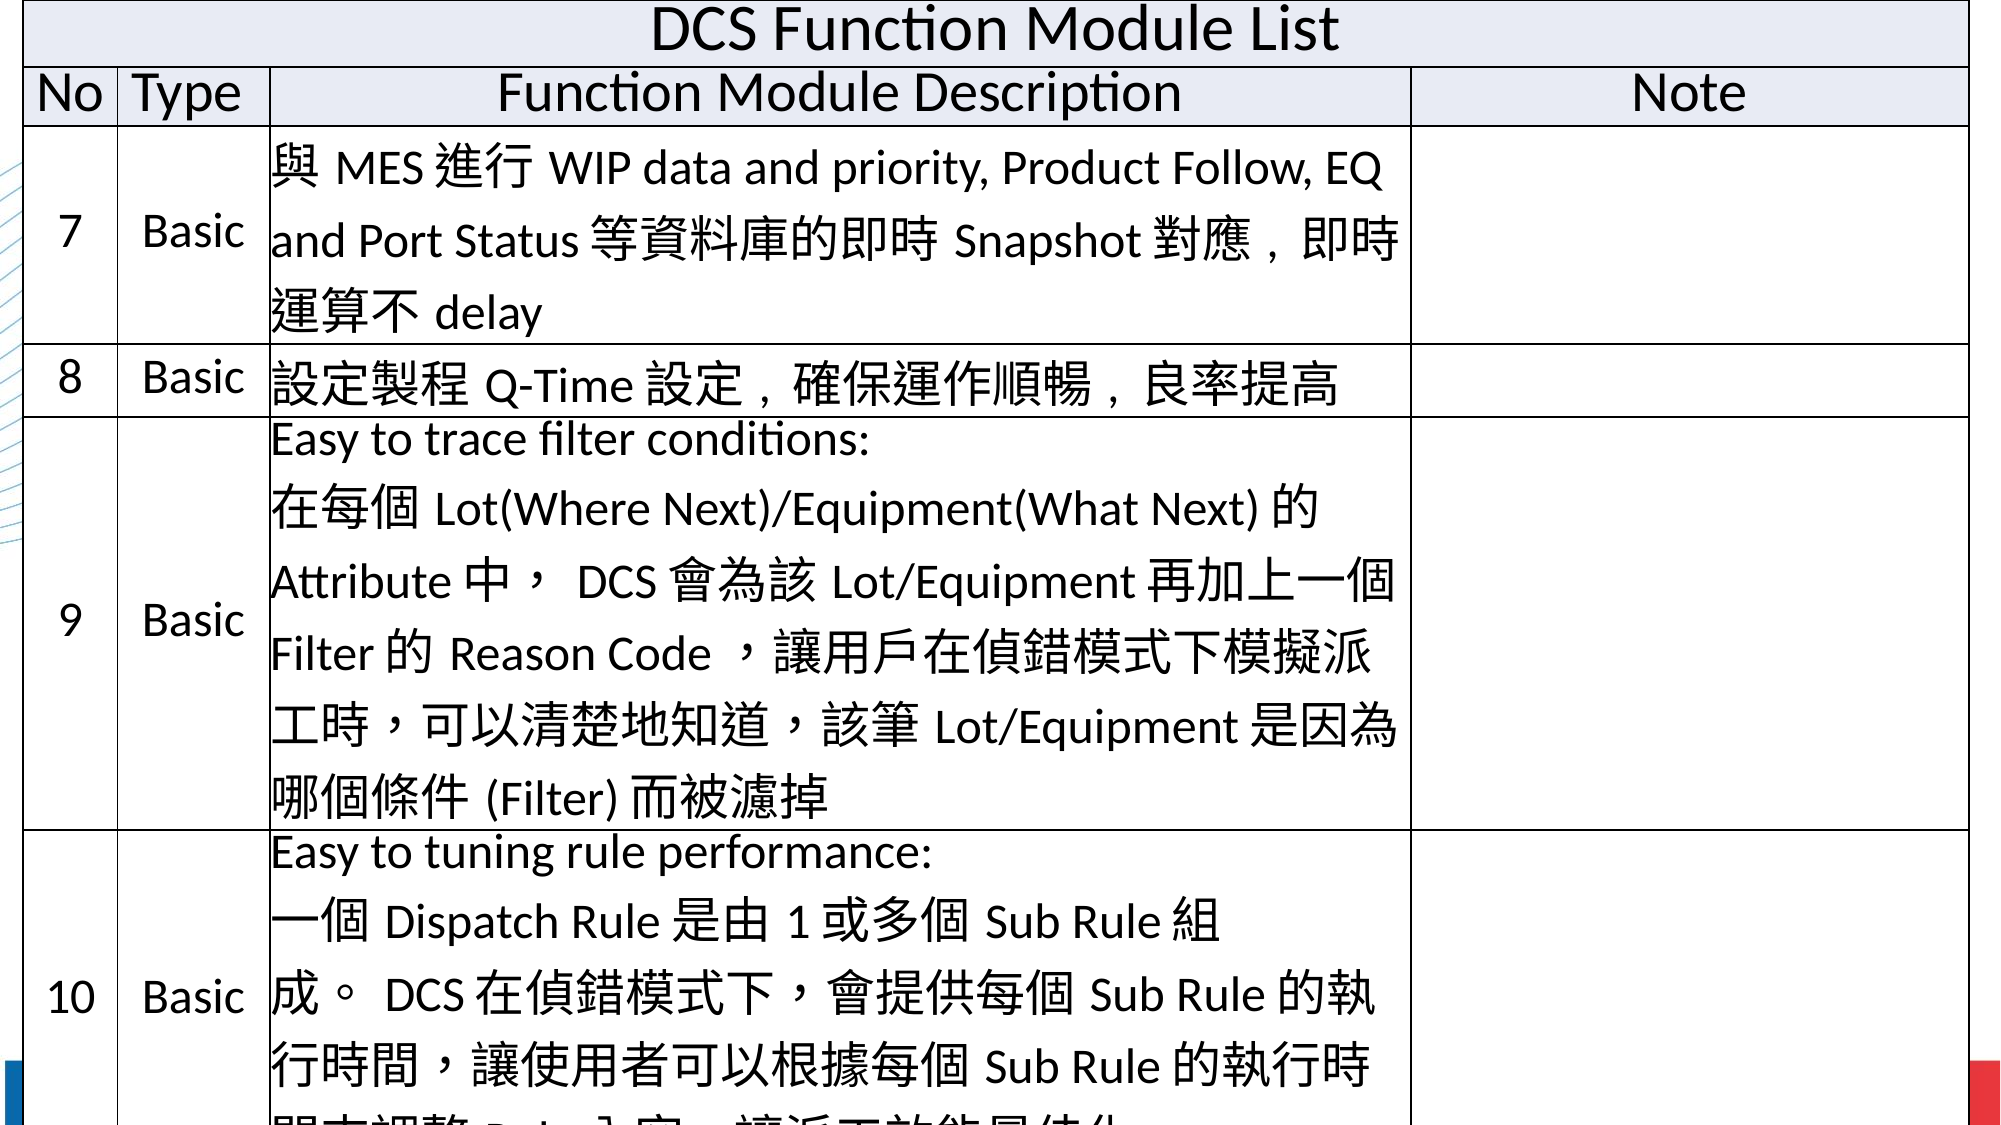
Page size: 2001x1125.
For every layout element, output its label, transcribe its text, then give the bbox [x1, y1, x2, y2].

table_cell Function Module Description [271, 68, 1410, 125]
table_cell No [24, 68, 117, 125]
picture [0, 0, 22, 1125]
table_cell Note [1412, 68, 1968, 125]
table_cell 設定製程Q-Time設定, 確保運作順暢, 良率提高 [271, 345, 1410, 416]
table_cell Basic [118, 831, 269, 1125]
table_cell 7 [24, 127, 117, 343]
table_cell 10 [24, 831, 117, 1125]
table_cell Easy to tuning rule performance: 一個Dispatch Rule是由1或多個Sub Rule組成。DCS在偵錯模式下，會提供每個Sub Rule的執行時間，讓使用者可以根據每個Sub Rule的執行時間來調整Rule內容，讓派工效能最佳化 [271, 831, 1410, 1125]
picture [1970, 0, 2001, 1125]
table_cell [1412, 345, 1968, 416]
table_header DCS Function Module List [24, 1, 1968, 66]
table_cell 8 [24, 345, 117, 416]
table_cell [1412, 831, 1968, 1125]
table_cell 9 [24, 418, 117, 829]
table_cell 與MES進行WIP data and priority, Product Follow, EQ and Port Status等資料庫的即時Snapshot對應, 即時運算不delay [271, 127, 1410, 343]
footer [1970, 1065, 2000, 1125]
table_cell [1412, 418, 1968, 829]
table_cell Basic [118, 418, 269, 829]
table_cell Type [118, 68, 269, 125]
table_cell Easy to trace filter conditions: 在每個Lot(Where Next)/Equipment(What Next)的Attribute中，DCS會為該Lot/Equipment再加上一個Filter的Reason Code，讓用戶在偵錯模式下模擬派工時，可以清楚地知道，該筆Lot/Equipment是因為哪個條件(Filter)而被濾掉 [271, 418, 1410, 829]
table_cell Basic [118, 345, 269, 416]
table_cell Basic [118, 127, 269, 343]
table_cell [1412, 127, 1968, 343]
